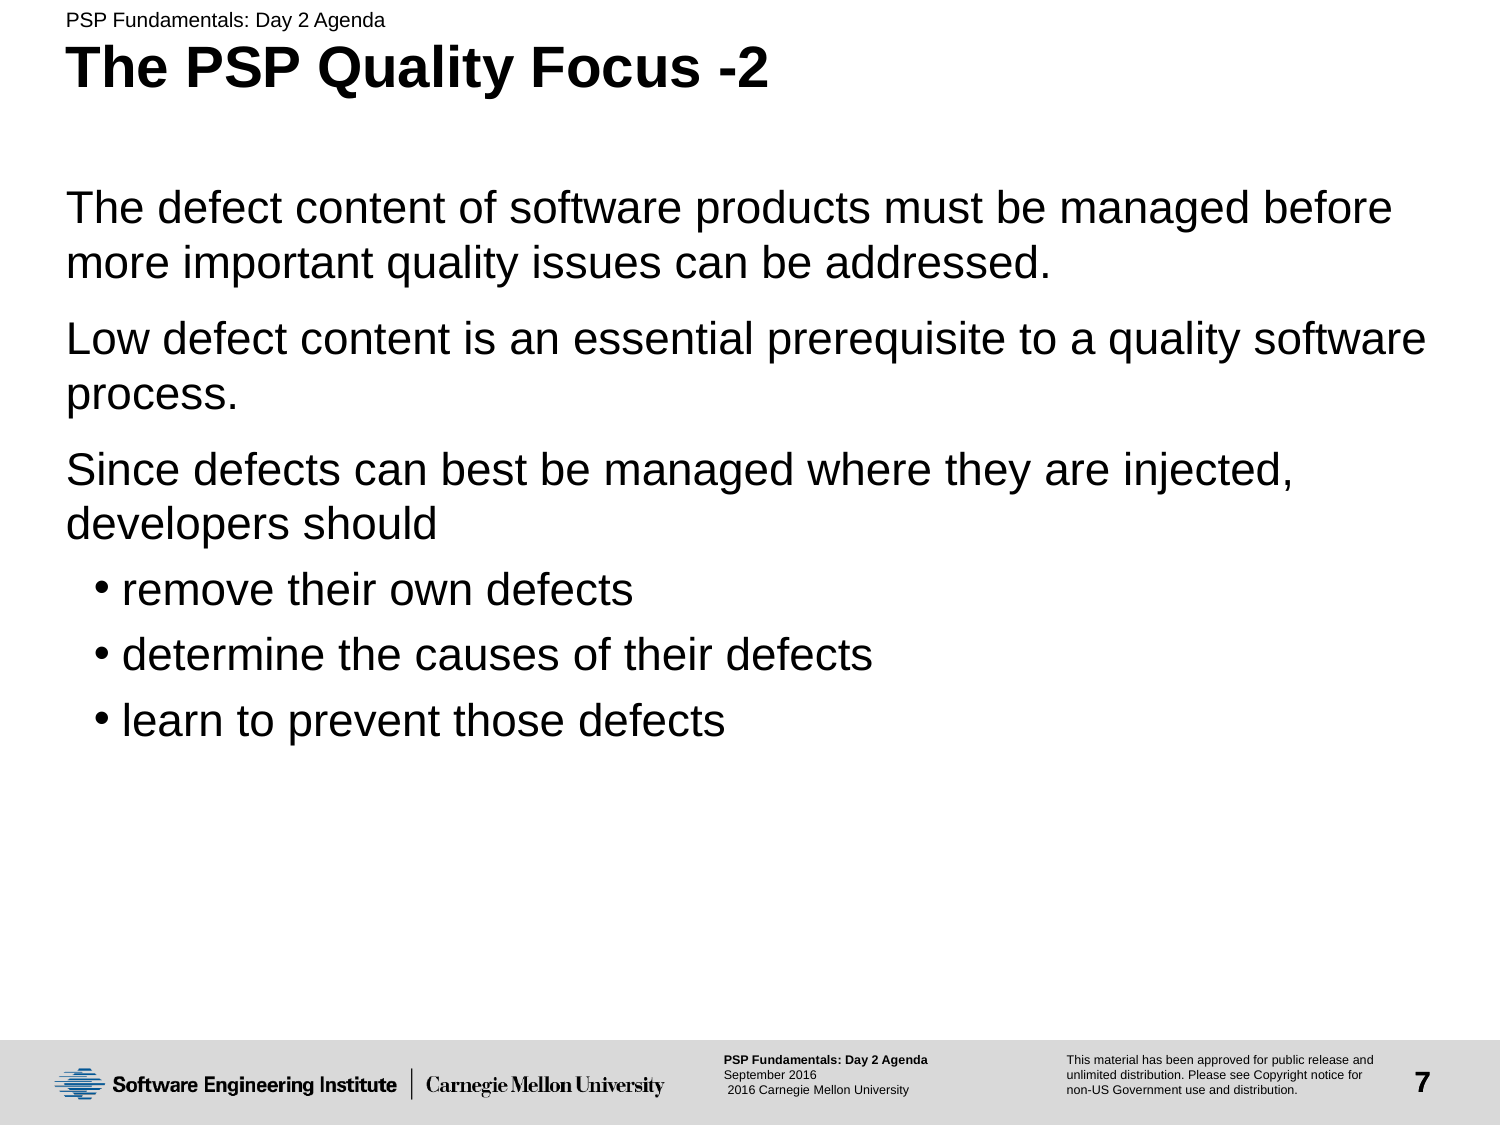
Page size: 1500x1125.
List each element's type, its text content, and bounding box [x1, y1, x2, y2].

list The defect content of software products must be managed before more important quality issues can be addressed. Low defect content is an essential prerequisite to a quality software process. Since defects can best be managed where they are injected, developers should remove their own defects determine the causes of their defects learn to prevent those defects [65, 177, 1431, 1000]
picture [46, 1061, 673, 1104]
title The PSP Quality Focus -2 [65, 37, 1430, 148]
